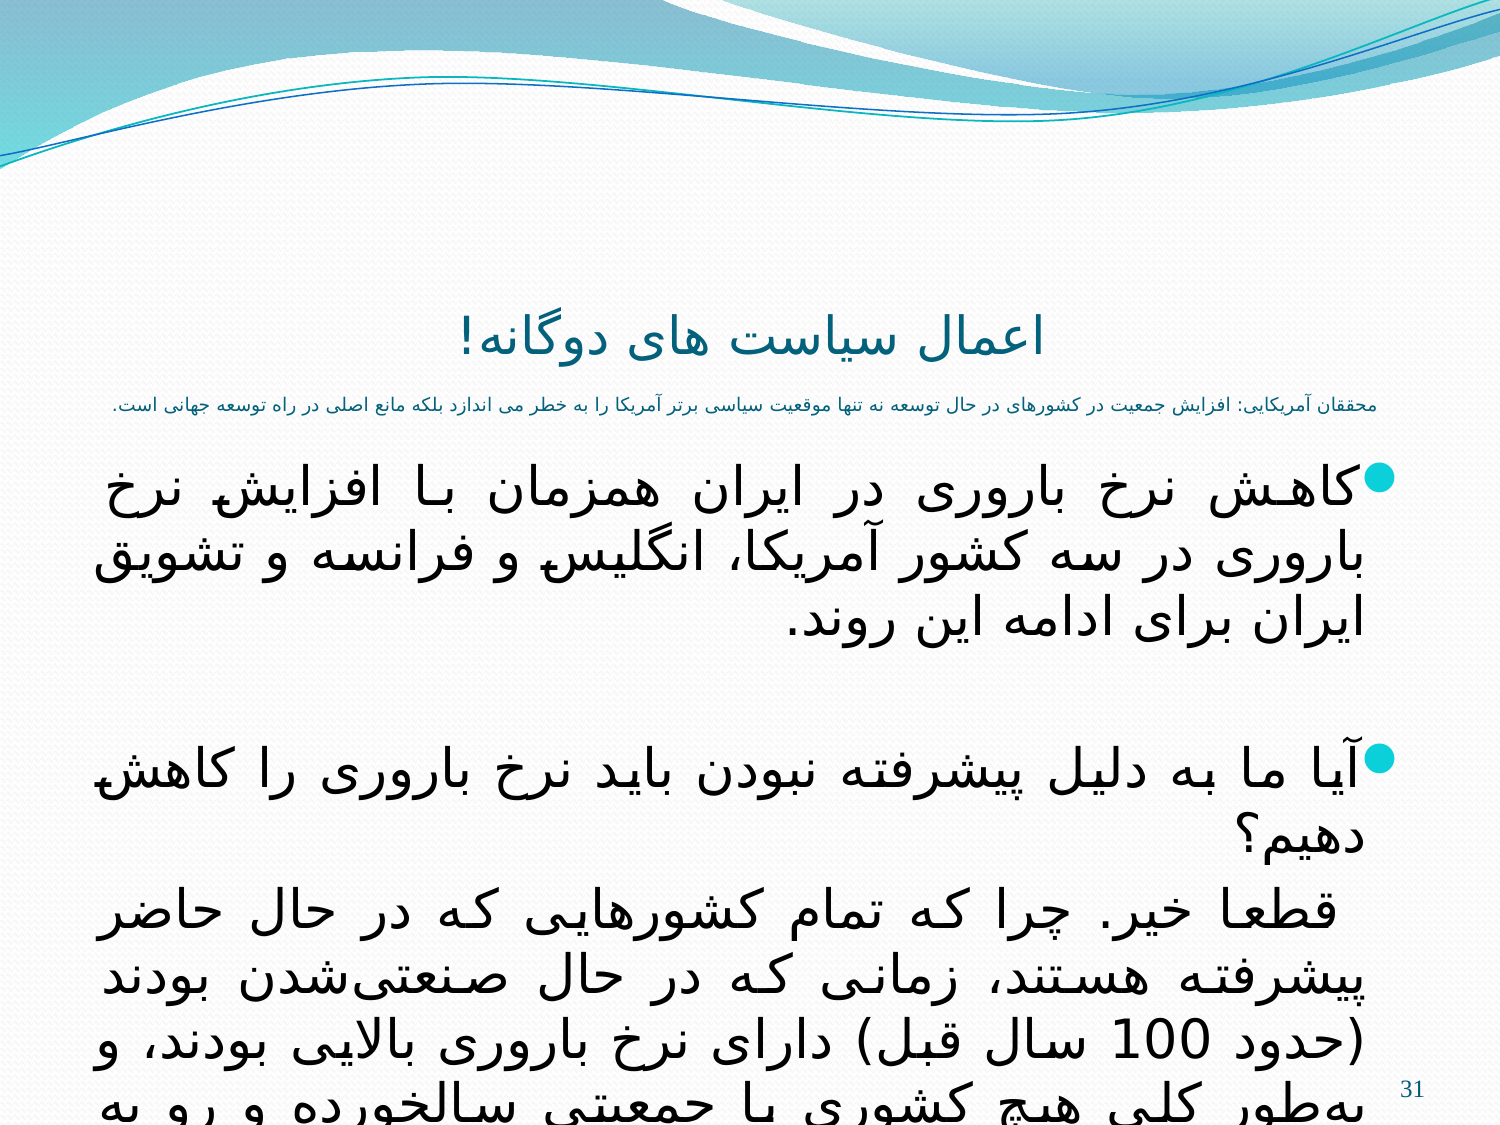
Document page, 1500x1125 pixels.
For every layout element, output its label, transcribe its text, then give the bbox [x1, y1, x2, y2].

title اعمال سیاست های دوگانه! محققان آمریکایی: افزایش جمعیت در کشورهای در حال توسعه نه تنها موقعیت سیاسی برتر آمریکا را به خطر می اندازد بلکه مانع اصلی در راه توسعه جهانی است. [76, 233, 1428, 422]
slide_number 31 [1299, 1042, 1425, 1103]
list کاهش نرخ باروری در ایران همزمان با افزایش نرخ باروری در سه کشور آمریکا، انگلیس و فرانسه و تشویق ایران برای ادامه این روند. آیا ما به دلیل پیشرفته نبودن باید نرخ باروری را کاهش دهیم؟ قطعا خیر. چرا که تمام کشورهایی که در حال حاضر پیشرفته هستند، زمانی که در حال صنعتی‌شدن بودند (حدود 100 سال قبل) دارای نرخ باروری بالایی بودند، و به‌طور کلی هیچ کشوری با جمعیتی سالخورده و رو به زوال نمی‌تواند پیشرفت کند. [76, 444, 1428, 1125]
